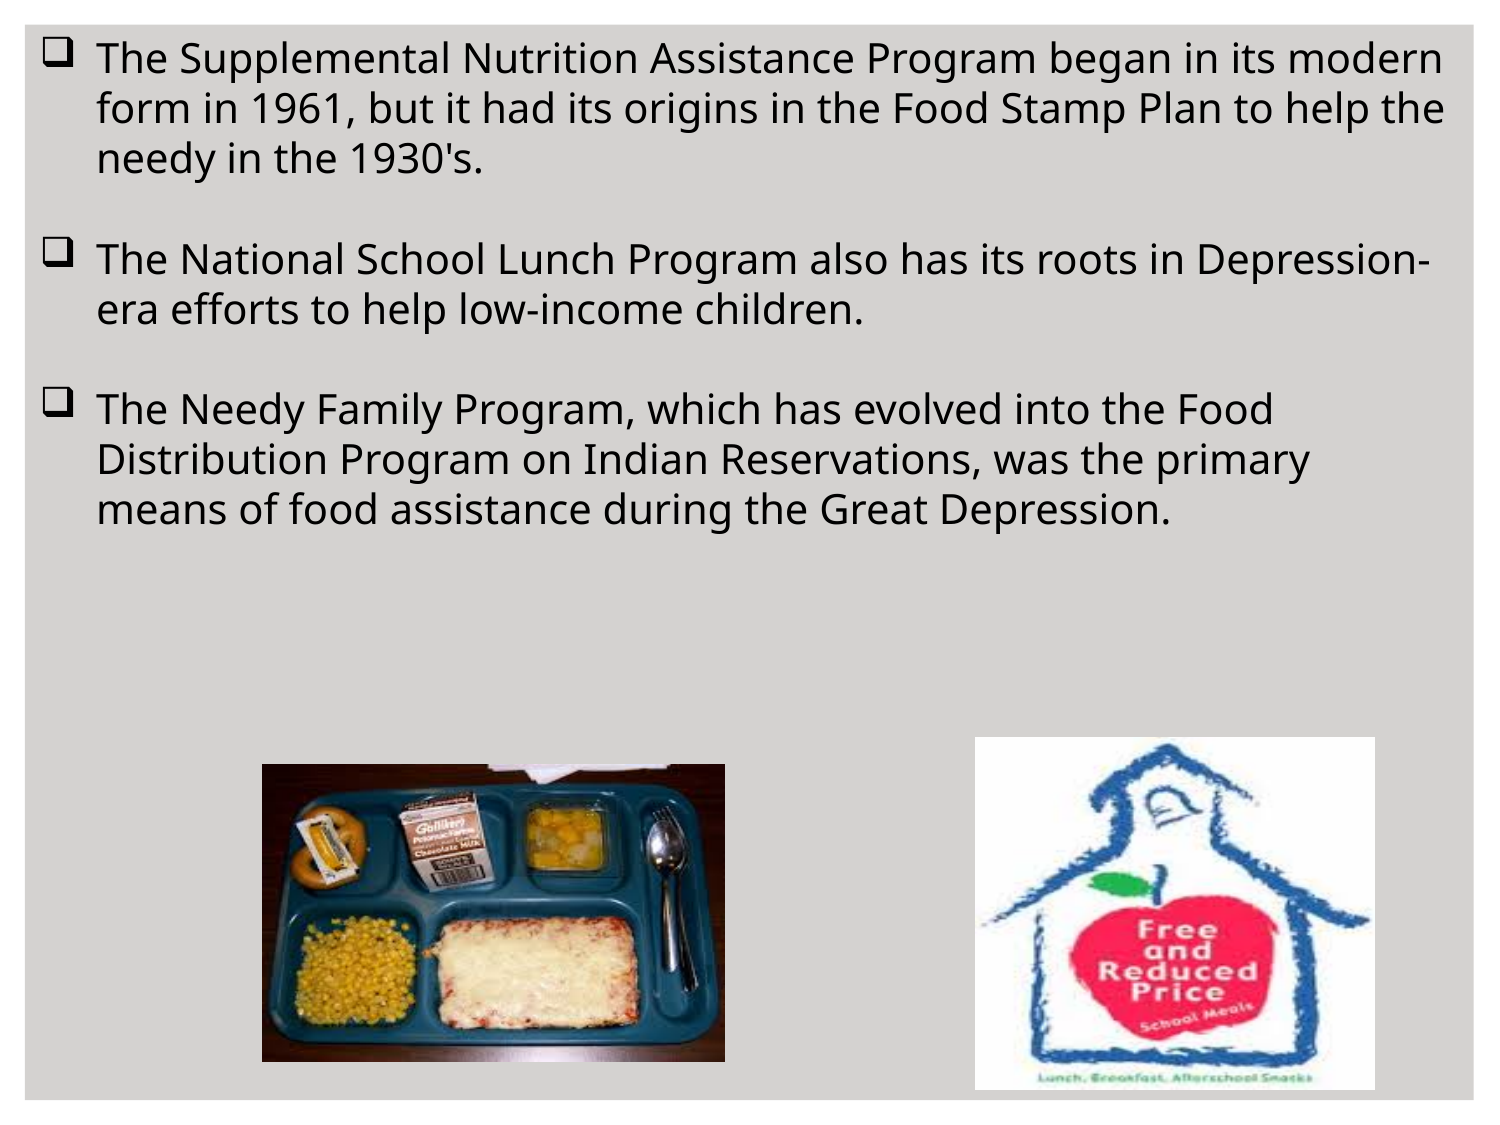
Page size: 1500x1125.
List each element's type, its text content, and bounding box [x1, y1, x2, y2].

text_box The Supplemental Nutrition Assistance Program began in its modern form in 1961, but it had its origins in the Food Stamp Plan to help the needy in the 1930's. The National School Lunch Program also has its roots in Depression‐era efforts to help low‐income children. The Needy Family Program, which has evolved into the Food Distribution Program on Indian Reservations, was the primary means of food assistance during the Great Depression. [24, 24, 1463, 640]
picture [262, 764, 726, 1063]
picture [974, 737, 1376, 1090]
